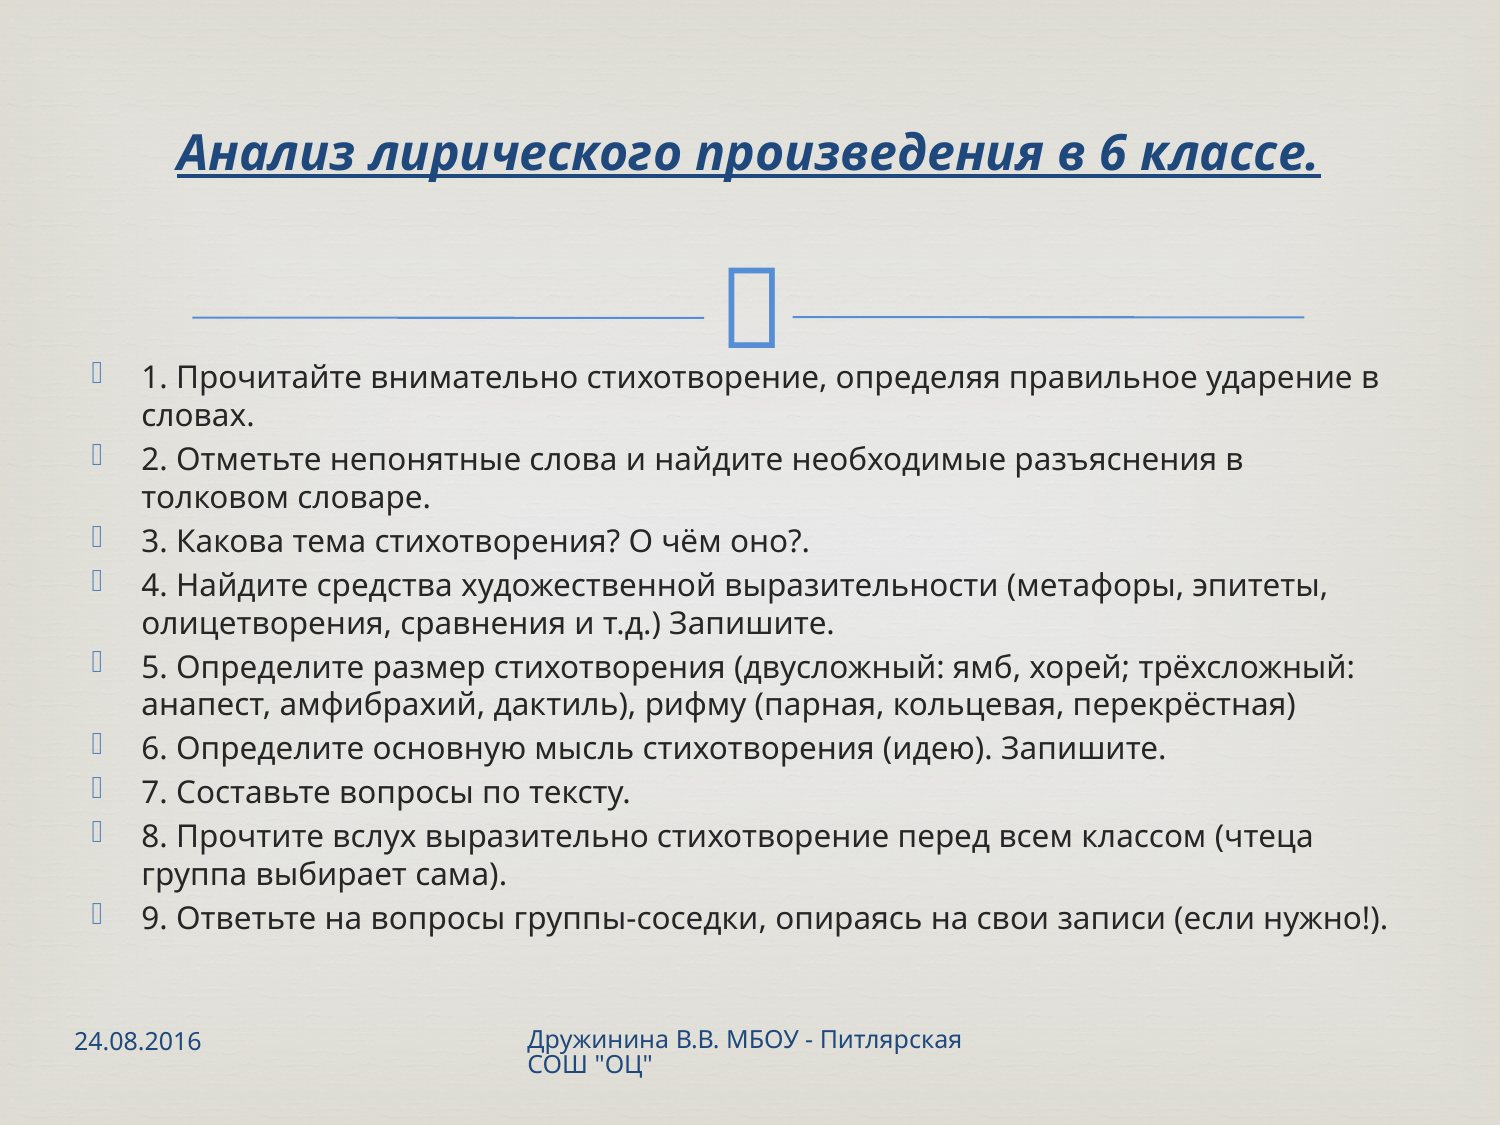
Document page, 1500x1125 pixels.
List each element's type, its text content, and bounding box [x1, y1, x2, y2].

list 1. Прочитайте внимательно стихотворение, определяя правильное ударение в словах. 2. Отметьте непонятные слова и найдите необходимые разъяснения в толковом словаре. 3. Какова тема стихотворения? О чём оно?. 4. Найдите средства художественной выразительности (метафоры, эпитеты, олицетворения, сравнения и т.д.) Запишите. 5. Определите размер стихотворения (двусложный: ямб, хорей; трёхсложный: анапест, амфибрахий, дактиль), рифму (парная, кольцевая, перекрёстная) 6. Определите основную мысль стихотворения (идею). Запишите. 7. Составьте вопросы по тексту. 8. Прочтите вслух выразительно стихотворение перед всем классом (чтеца группа выбирает сама). 9. Ответьте на вопросы группы-соседки, опираясь на свои записи (если нужно!). [76, 349, 1412, 1005]
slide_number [59, 1010, 410, 1071]
title Анализ лирического произведения в 6 классе. [112, 93, 1386, 267]
footer Дружинина В.В. МБОУ - Питлярская СОШ "ОЦ" [512, 1010, 988, 1071]
